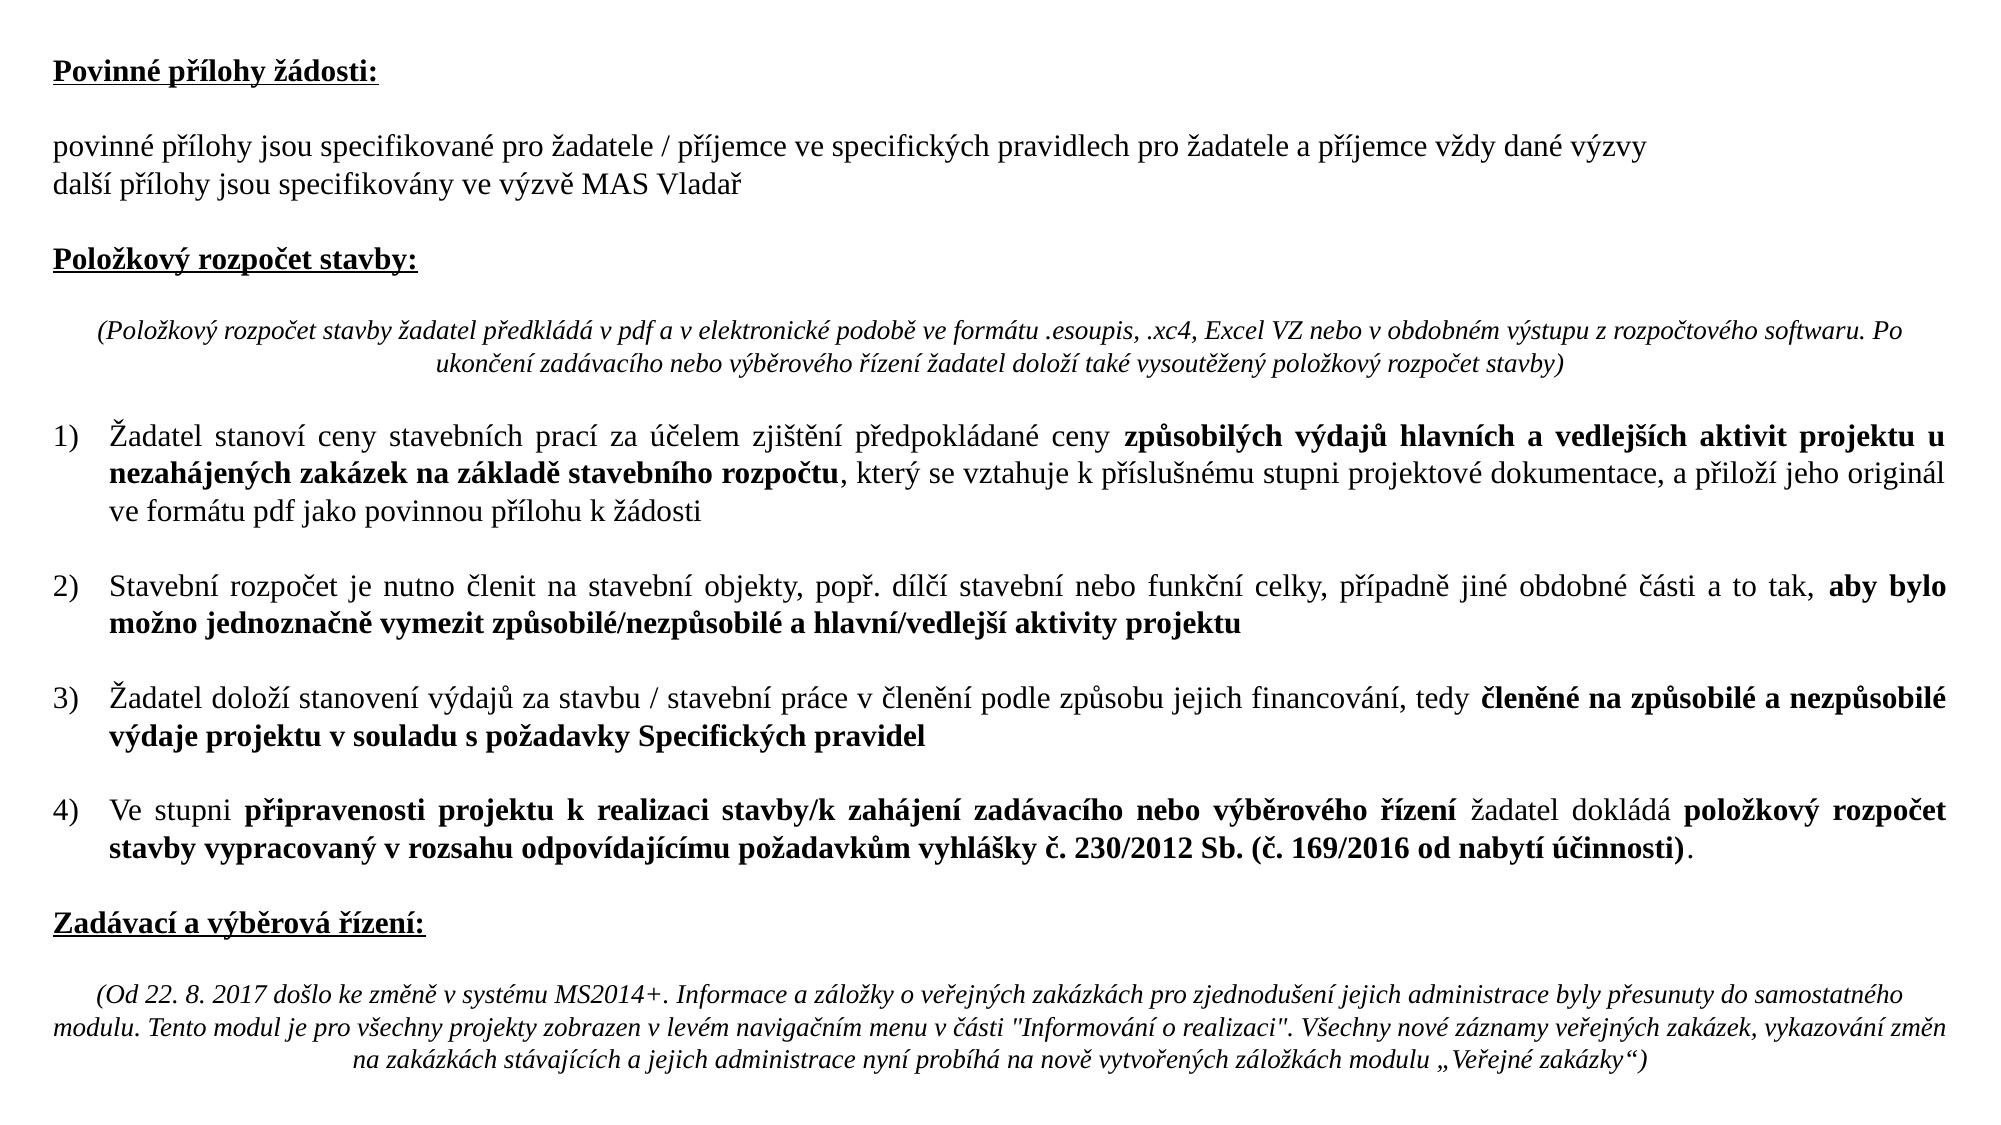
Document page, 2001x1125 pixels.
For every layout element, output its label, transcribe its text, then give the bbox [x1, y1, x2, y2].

text_box Povinné přílohy žádosti: povinné přílohy jsou specifikované pro žadatele / příjemce ve specifických pravidlech pro žadatele a příjemce vždy dané výzvy další přílohy jsou specifikovány ve výzvě MAS Vladař Položkový rozpočet stavby: (Položkový rozpočet stavby žadatel předkládá v pdf a v elektronické podobě ve formátu .esoupis, .xc4, Excel VZ nebo v obdobném výstupu z rozpočtového softwaru. Po ukončení zadávacího nebo výběrového řízení žadatel doloží také vysoutěžený položkový rozpočet stavby) Žadatel stanoví ceny stavebních prací za účelem zjištění předpokládané ceny způsobilých výdajů hlavních a vedlejších aktivit projektu u nezahájených zakázek na základě stavebního rozpočtu, který se vztahuje k příslušnému stupni projektové dokumentace, a přiloží jeho originál ve formátu pdf jako povinnou přílohu k žádosti Stavební rozpočet je nutno členit na stavební objekty, popř. dílčí stavební nebo funkční celky, případně jiné obdobné části a to tak, aby bylo možno jednoznačně vymezit způsobilé/nezpůsobilé a hlavní/vedlejší aktivity projektu Žadatel doloží stanovení výdajů za stavbu / stavební práce v členění podle způsobu jejich financování, tedy členěné na způsobilé a nezpůsobilé výdaje projektu v souladu s požadavky Specifických pravidel Ve stupni připravenosti projektu k realizaci stavby/k zahájení zadávacího nebo výběrového řízení žadatel dokládá položkový rozpočet stavby vypracovaný v rozsahu odpovídajícímu požadavkům vyhlášky č. 230/2012 Sb. (č. 169/2016 od nabytí účinnosti). Zadávací a výběrová řízení: (Od 22. 8. 2017 došlo ke změně v systému MS2014+. Informace a záložky o veřejných zakázkách pro zjednodušení jejich administrace byly přesunuty do samostatného modulu. Tento modul je pro všechny projekty zobrazen v levém navigačním menu v části "Informování o realizaci". Všechny nové záznamy veřejných zakázek, vykazování změn na zakázkách stávajících a jejich administrace nyní probíhá na nově vytvořených záložkách modulu „Veřejné zakázky“) [38, 43, 1962, 1082]
